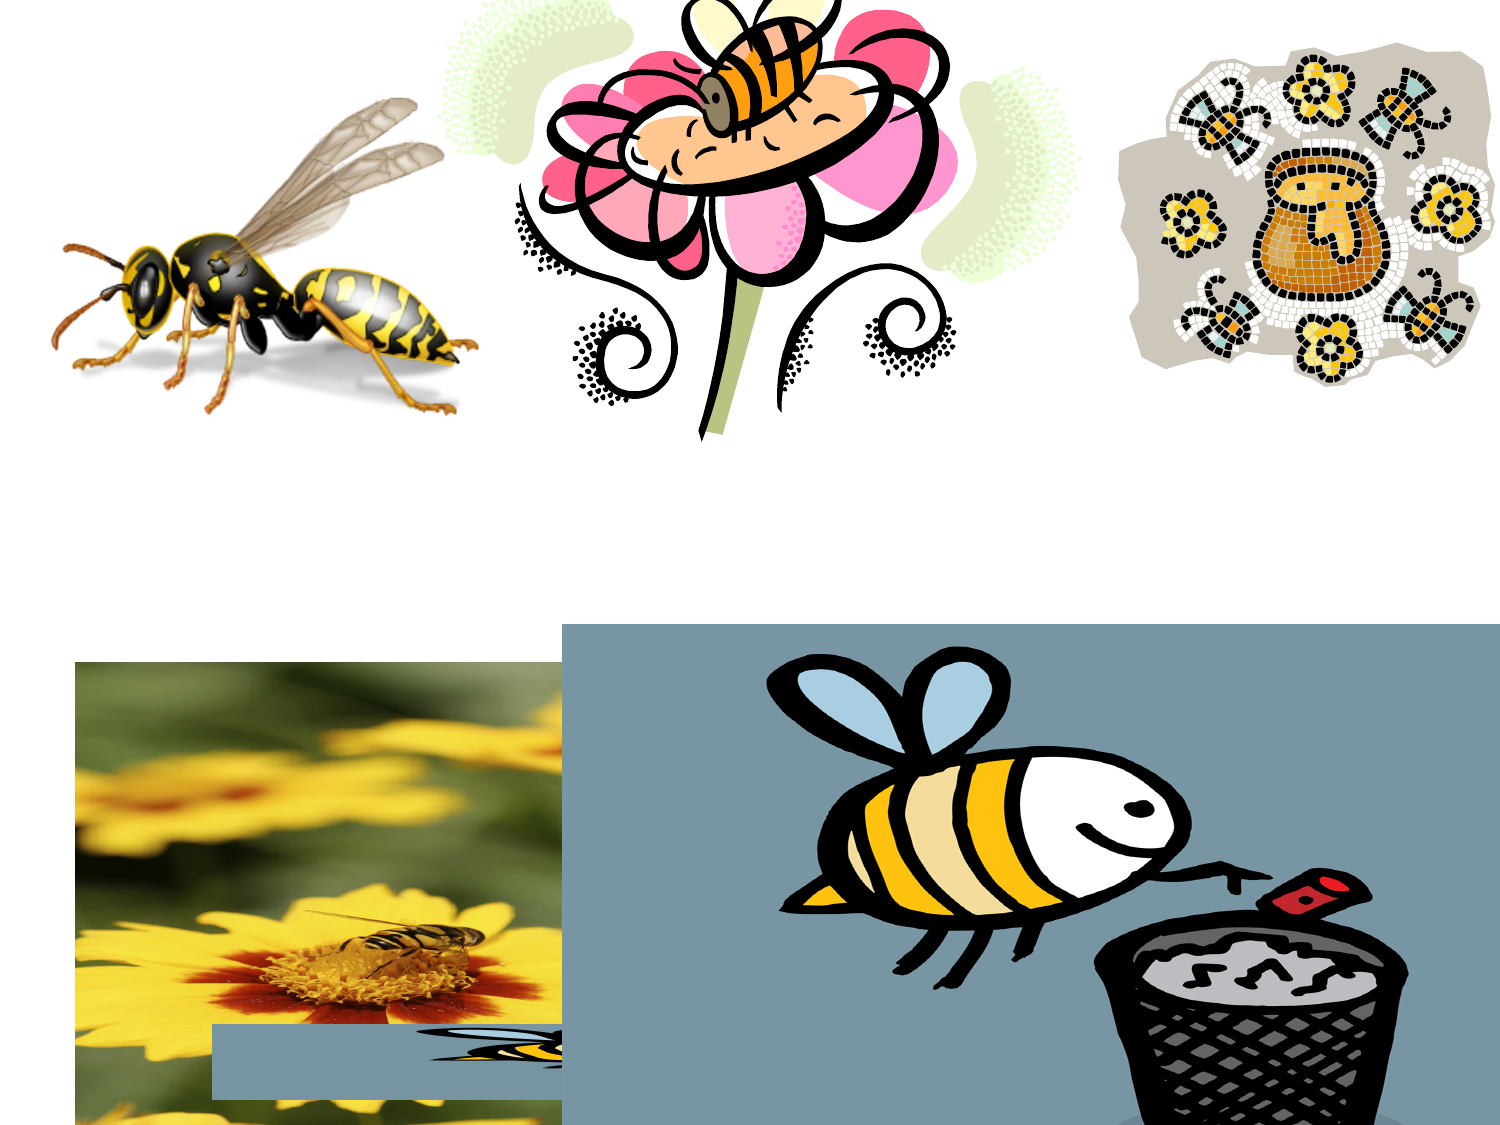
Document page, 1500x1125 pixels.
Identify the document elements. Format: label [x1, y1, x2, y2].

picture [74, 624, 1500, 1125]
picture [1117, 37, 1500, 393]
picture [37, 0, 1089, 538]
